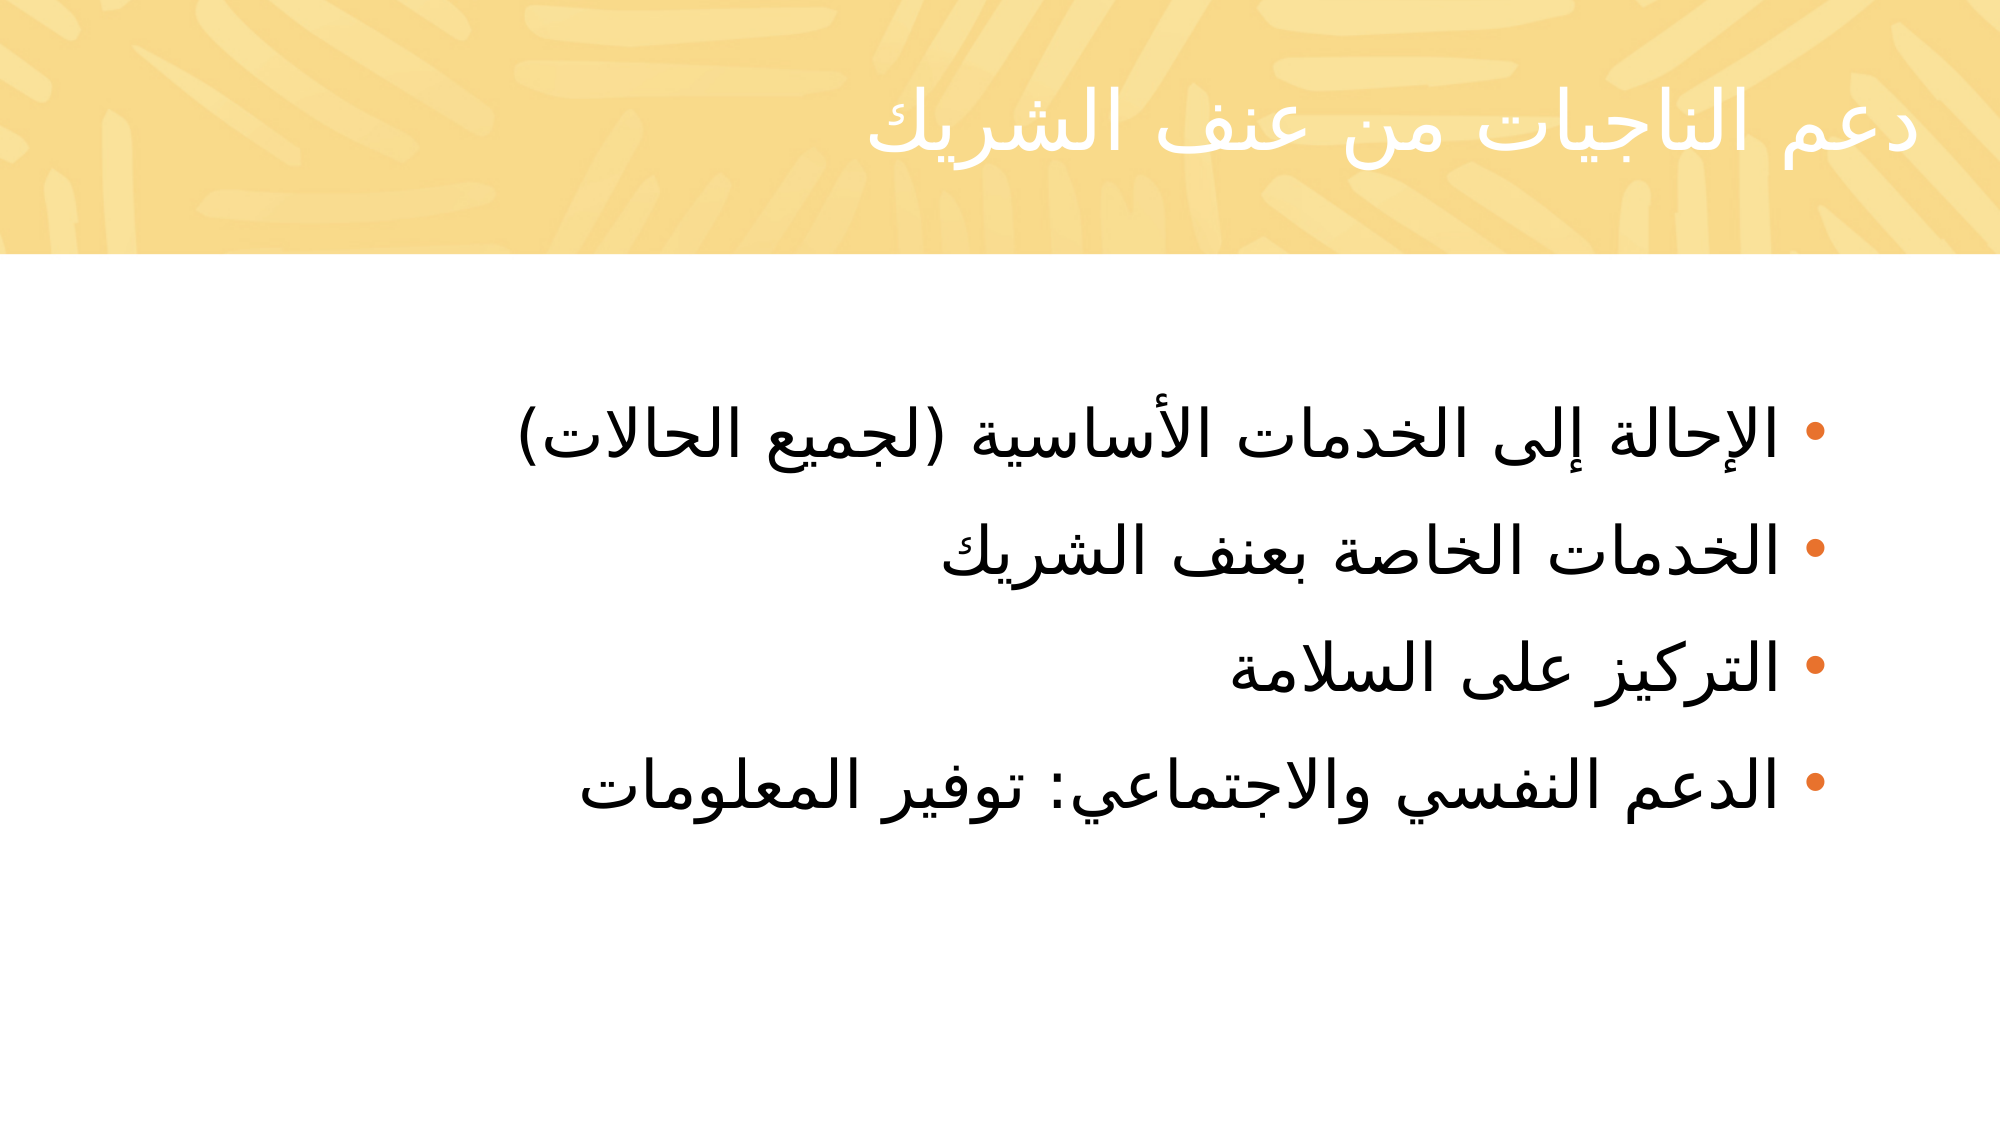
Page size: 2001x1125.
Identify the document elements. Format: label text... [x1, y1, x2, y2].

picture [0, 0, 2000, 1125]
title دعم الناجيات من عنف الشريك [61, 33, 1938, 220]
list الإحالة إلى الخدمات الأساسية (لجميع الحالات) الخدمات الخاصة بعنف الشريك التركيز على السلامة الدعم النفسي والاجتماعي: توفير المعلومات [239, 374, 1835, 1036]
